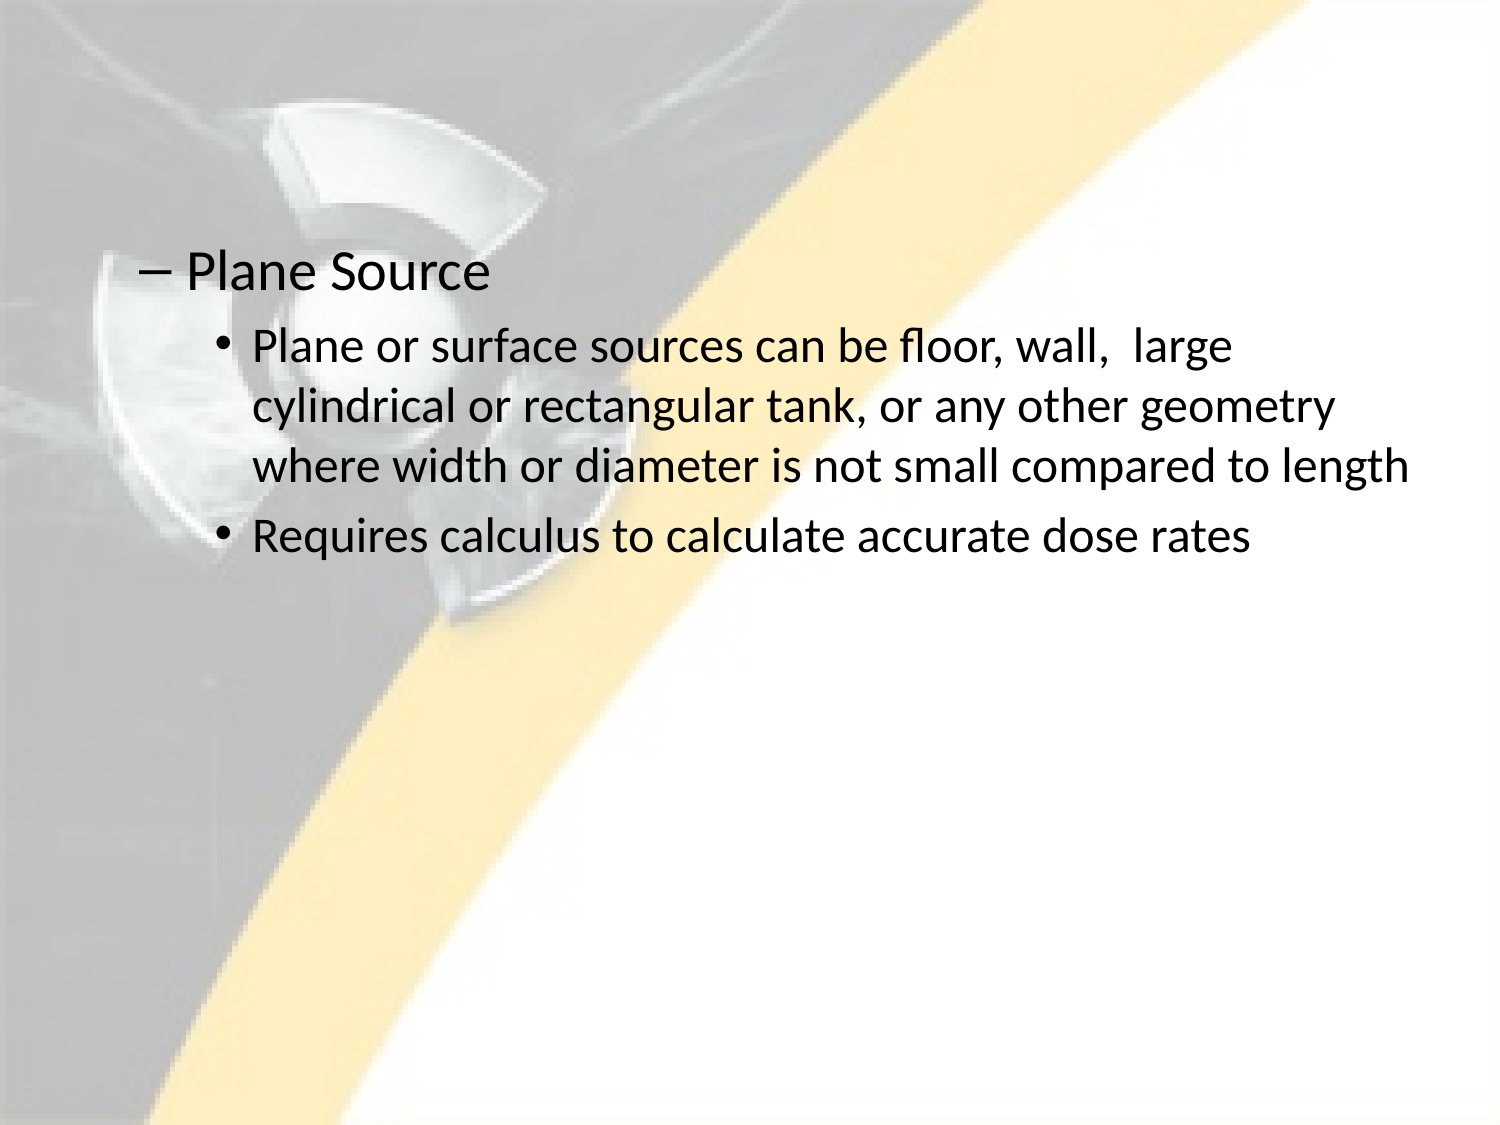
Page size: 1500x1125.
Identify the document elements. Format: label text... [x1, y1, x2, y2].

list Plane Source Plane or surface sources can be floor, wall, large cylindrical or rectangular tank, or any other geometry where width or diameter is not small compared to length Requires calculus to calculate accurate dose rates [49, 224, 1451, 1050]
